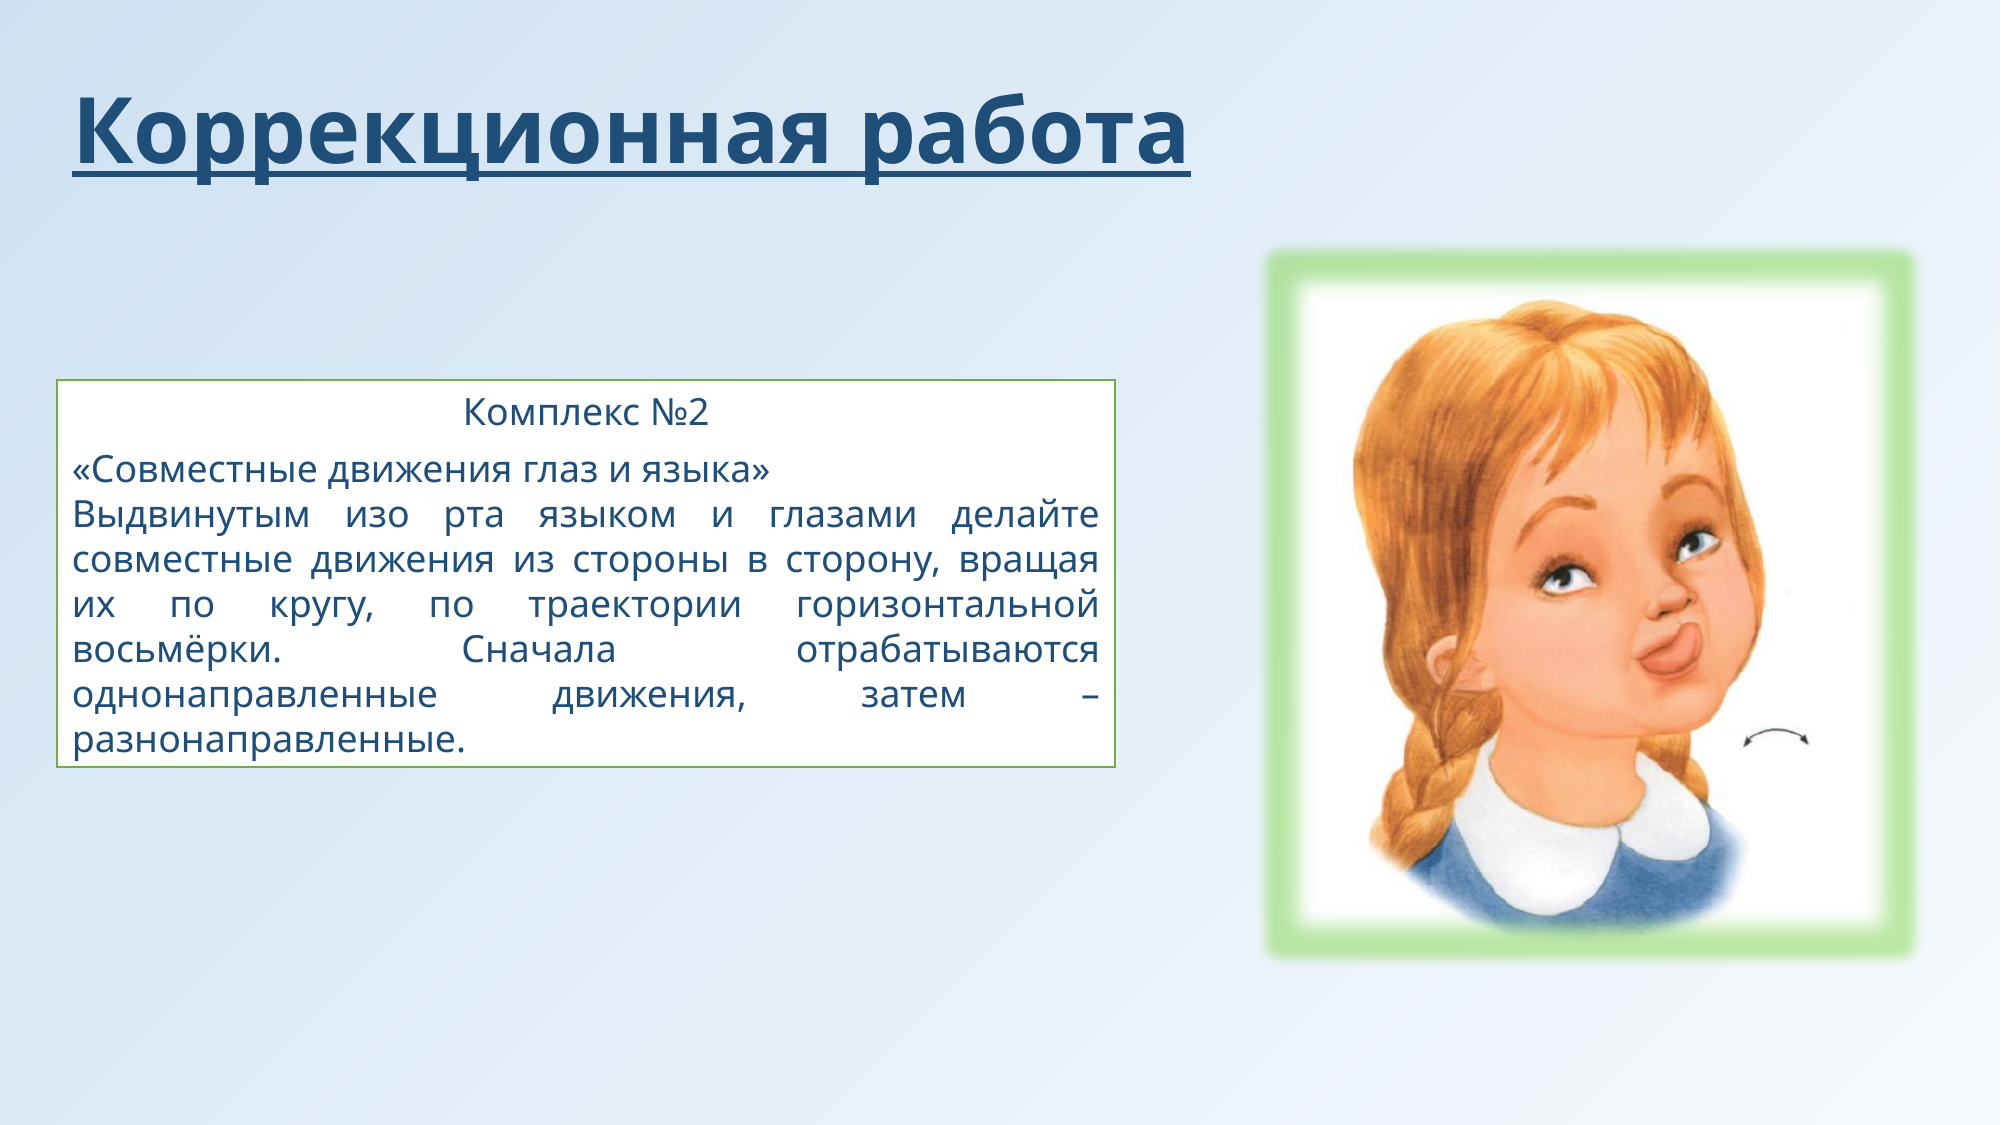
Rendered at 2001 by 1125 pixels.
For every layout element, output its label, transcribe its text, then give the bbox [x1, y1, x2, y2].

picture [1277, 261, 1903, 947]
title Коррекционная работа [57, 0, 1783, 279]
text_box Комплекс №2 «Совместные движения глаз и языка» Выдвинутым изо рта языком и глазами делайте совместные движения из стороны в сторону, вращая их по кругу, по траектории горизонтальной восьмёрки. Сначала отрабатываются однонаправленные движения, затем – разнонаправленные. [56, 379, 1116, 768]
